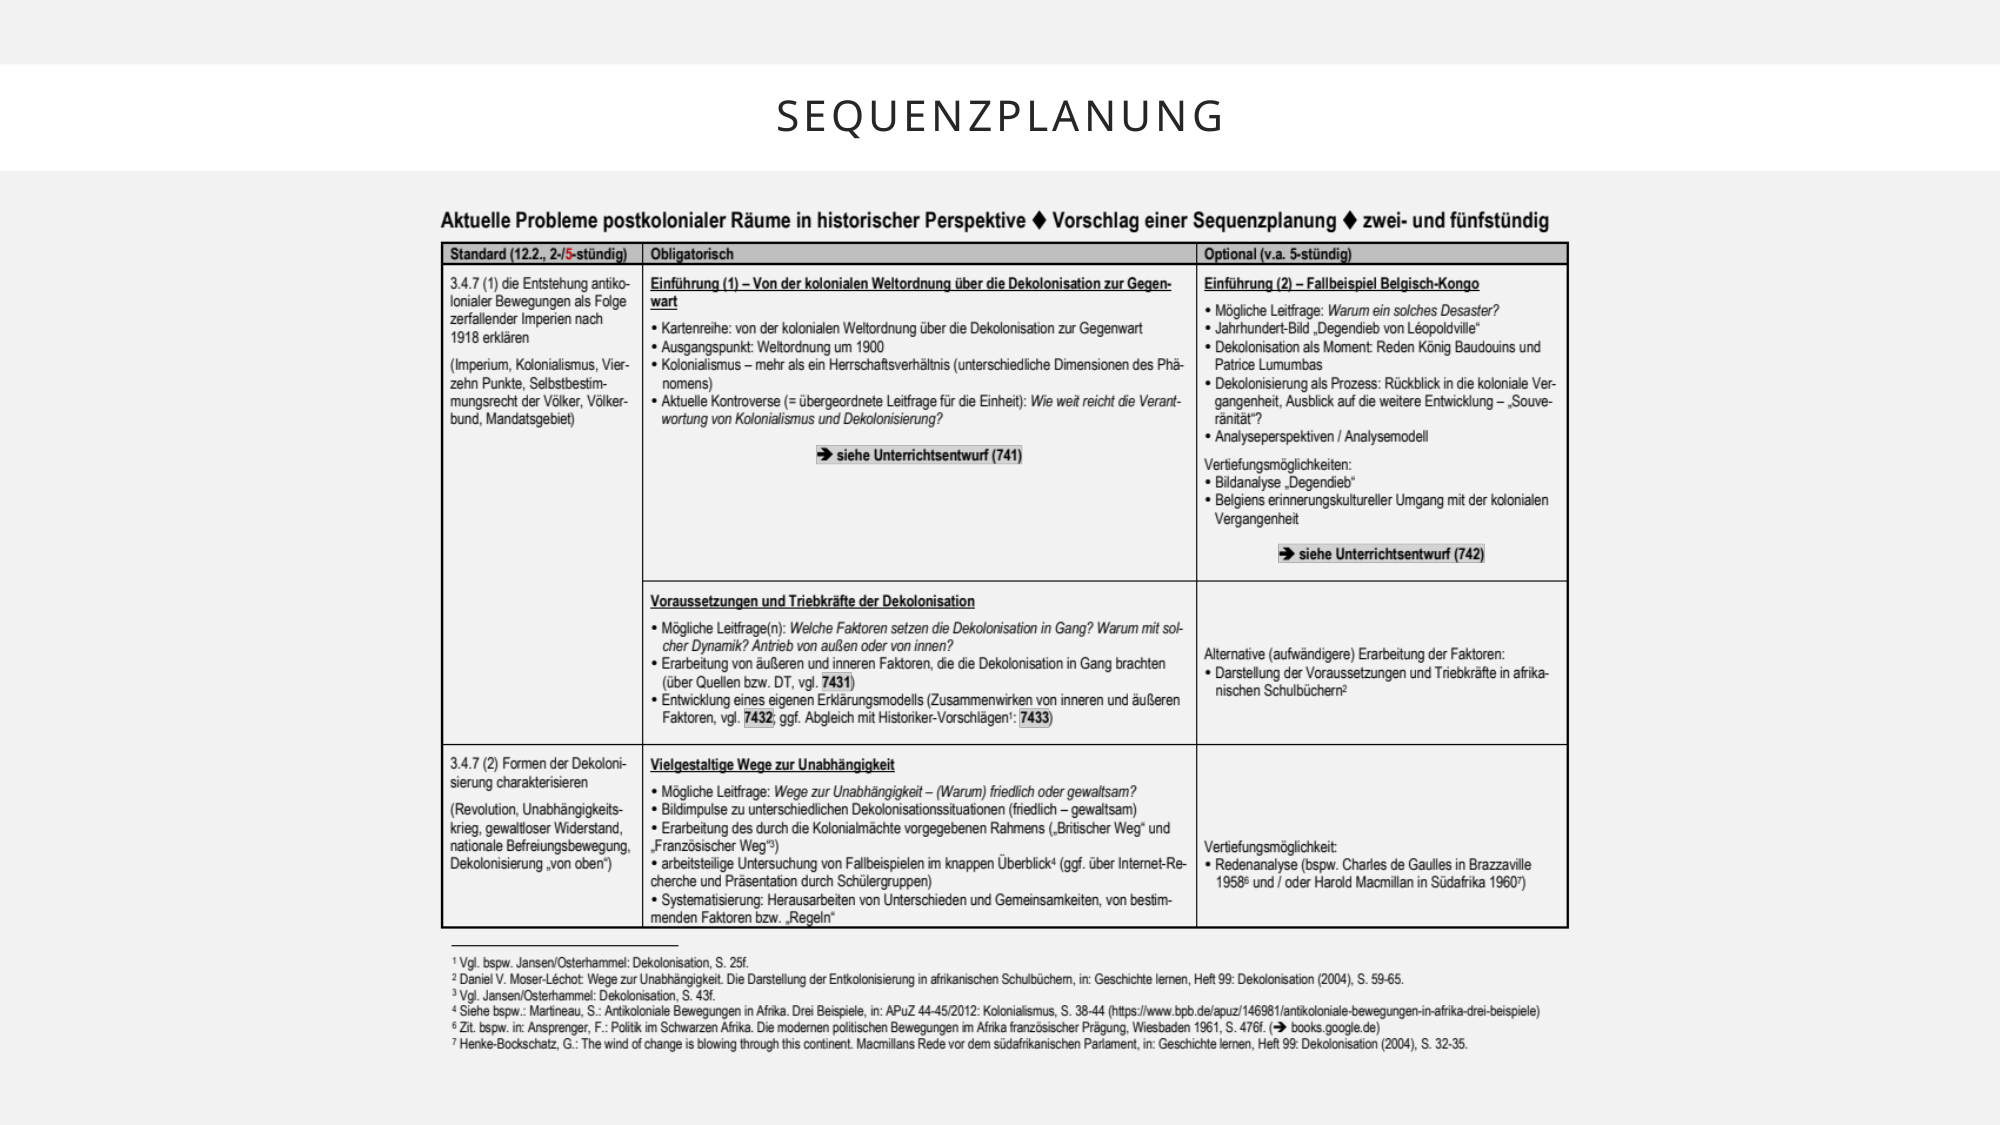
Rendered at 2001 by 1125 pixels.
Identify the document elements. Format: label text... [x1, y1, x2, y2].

picture [341, 170, 1659, 1103]
title Sequenzplanung [0, 62, 2000, 173]
